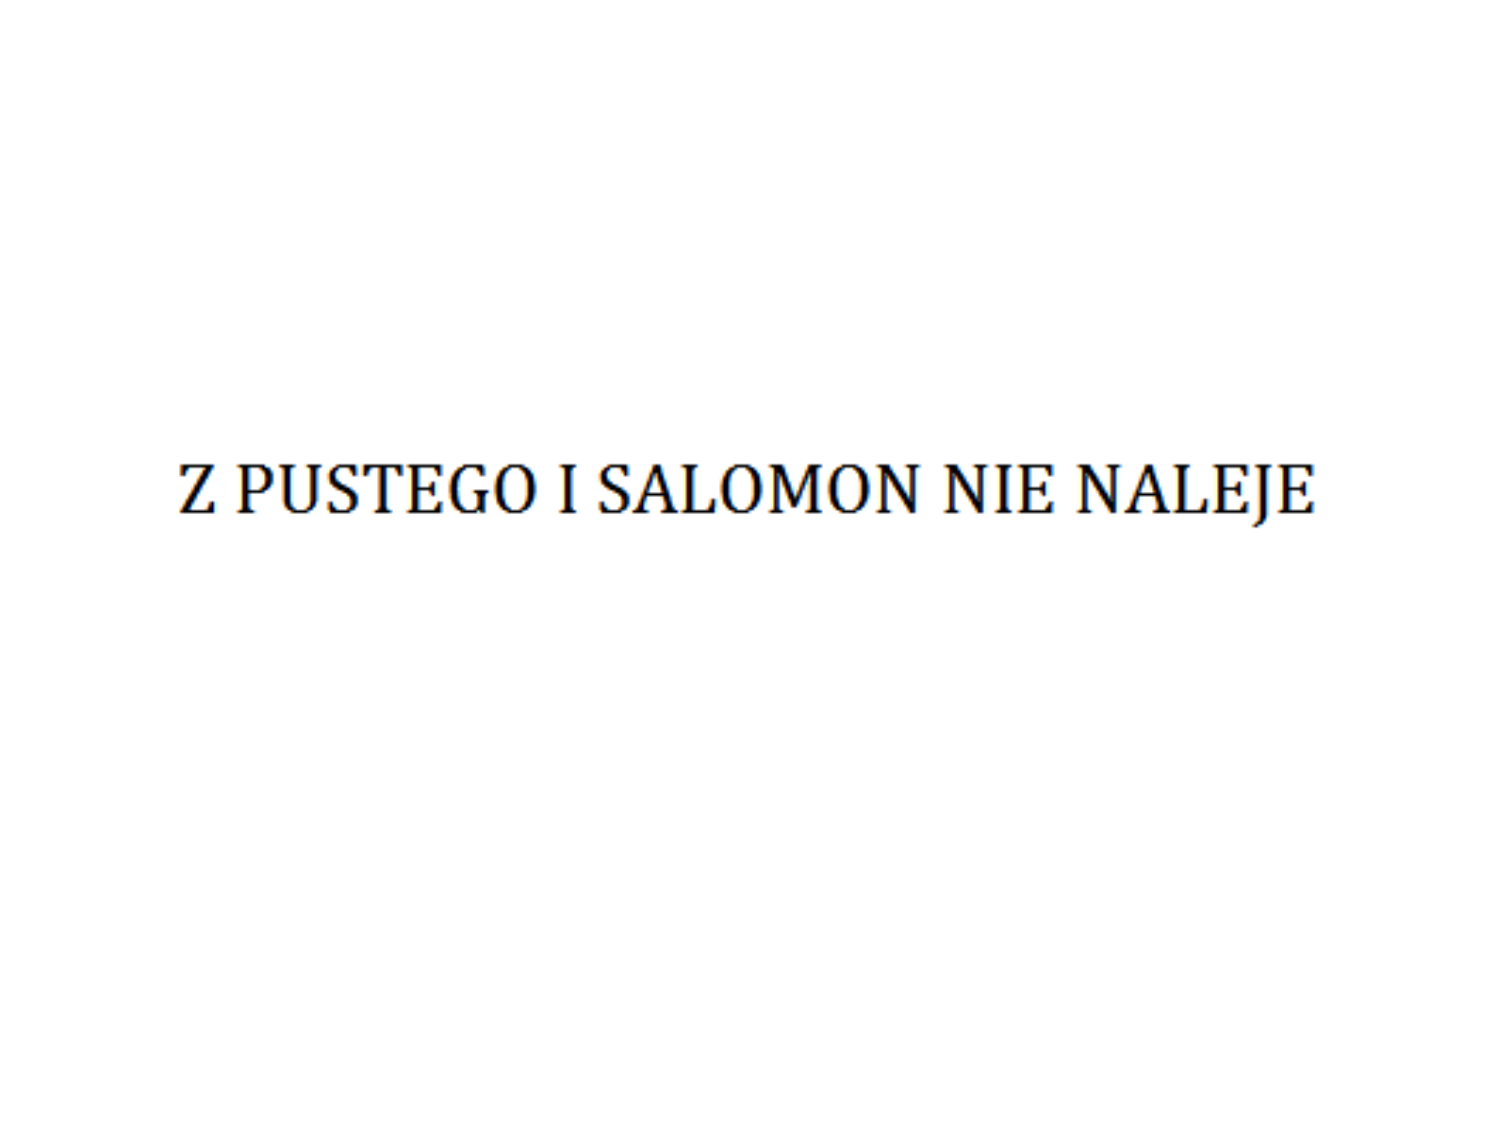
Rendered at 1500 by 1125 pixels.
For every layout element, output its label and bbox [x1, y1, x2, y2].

picture [147, 420, 1349, 568]
